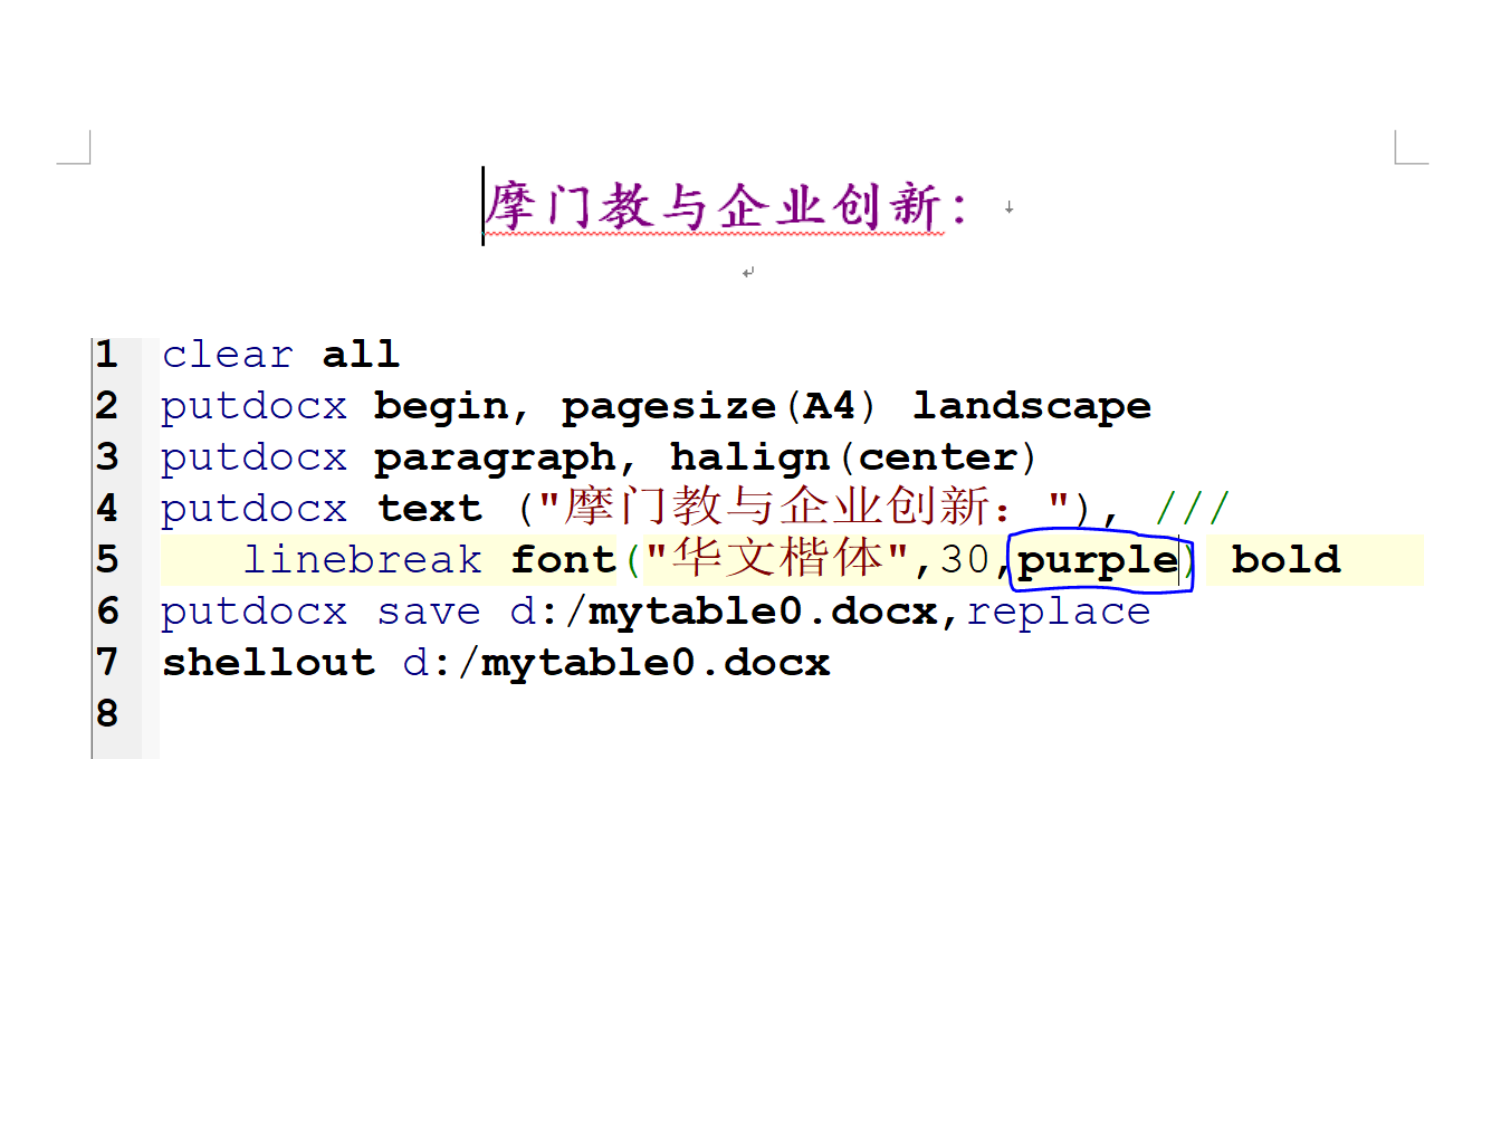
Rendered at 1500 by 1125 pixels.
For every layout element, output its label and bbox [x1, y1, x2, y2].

picture [27, 30, 1473, 760]
